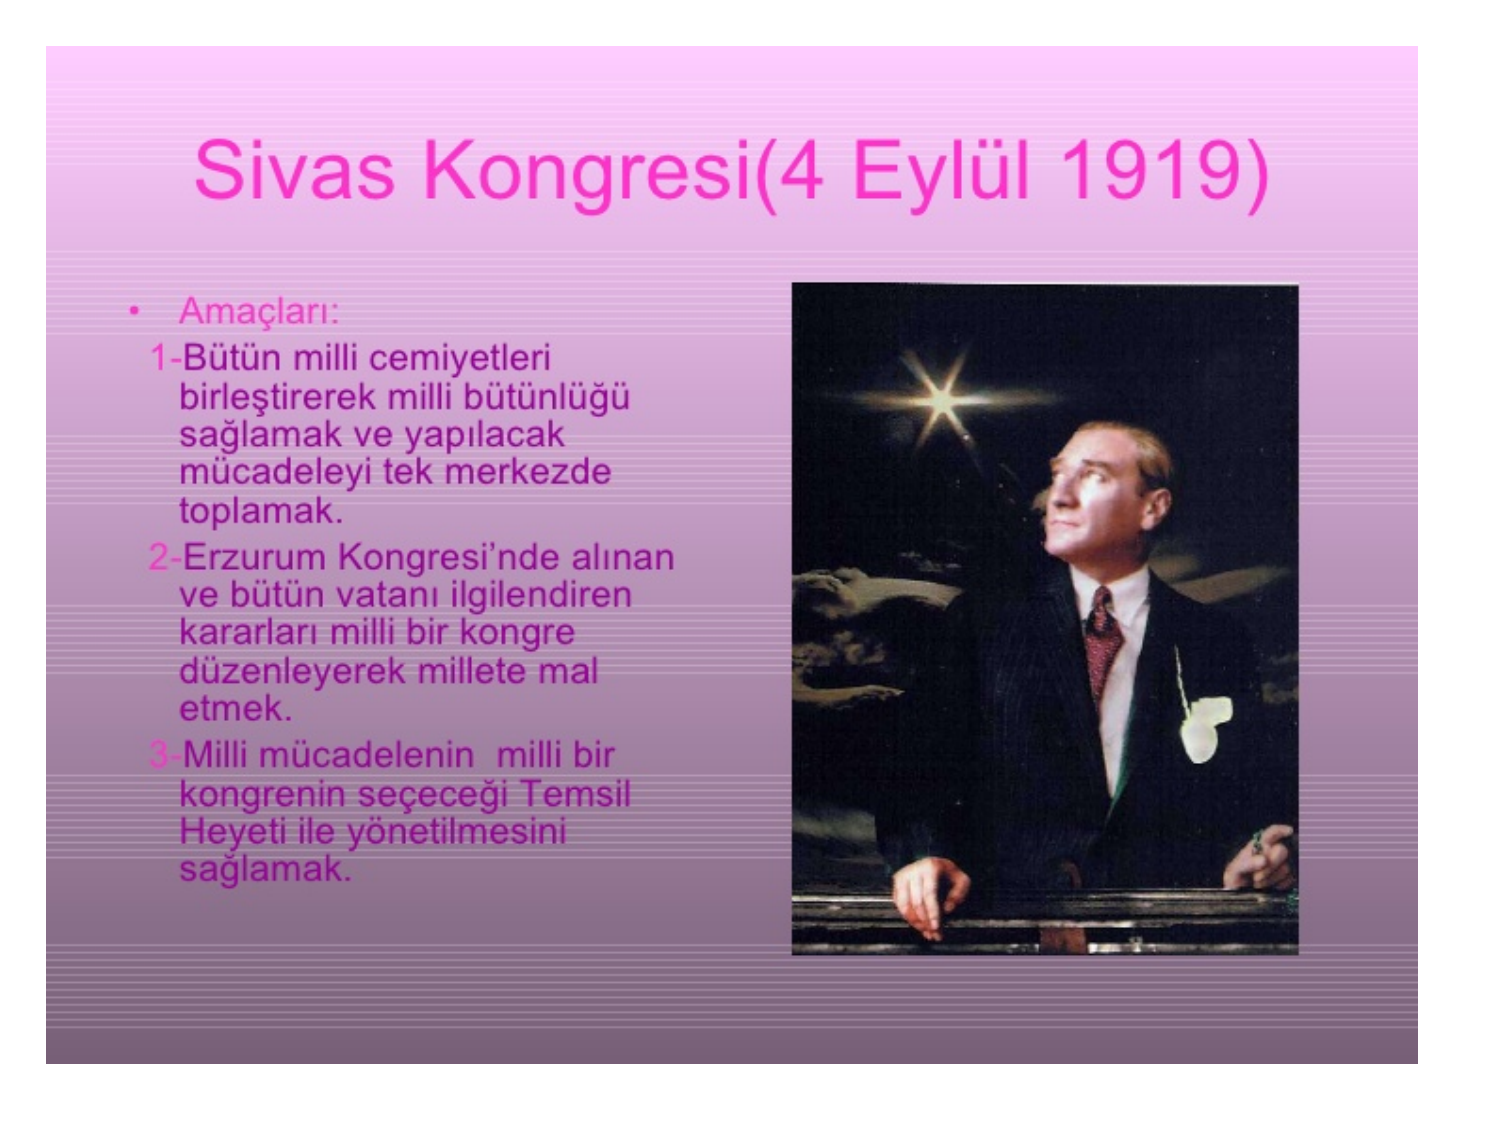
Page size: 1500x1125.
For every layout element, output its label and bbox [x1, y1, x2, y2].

picture [46, 46, 1419, 1065]
